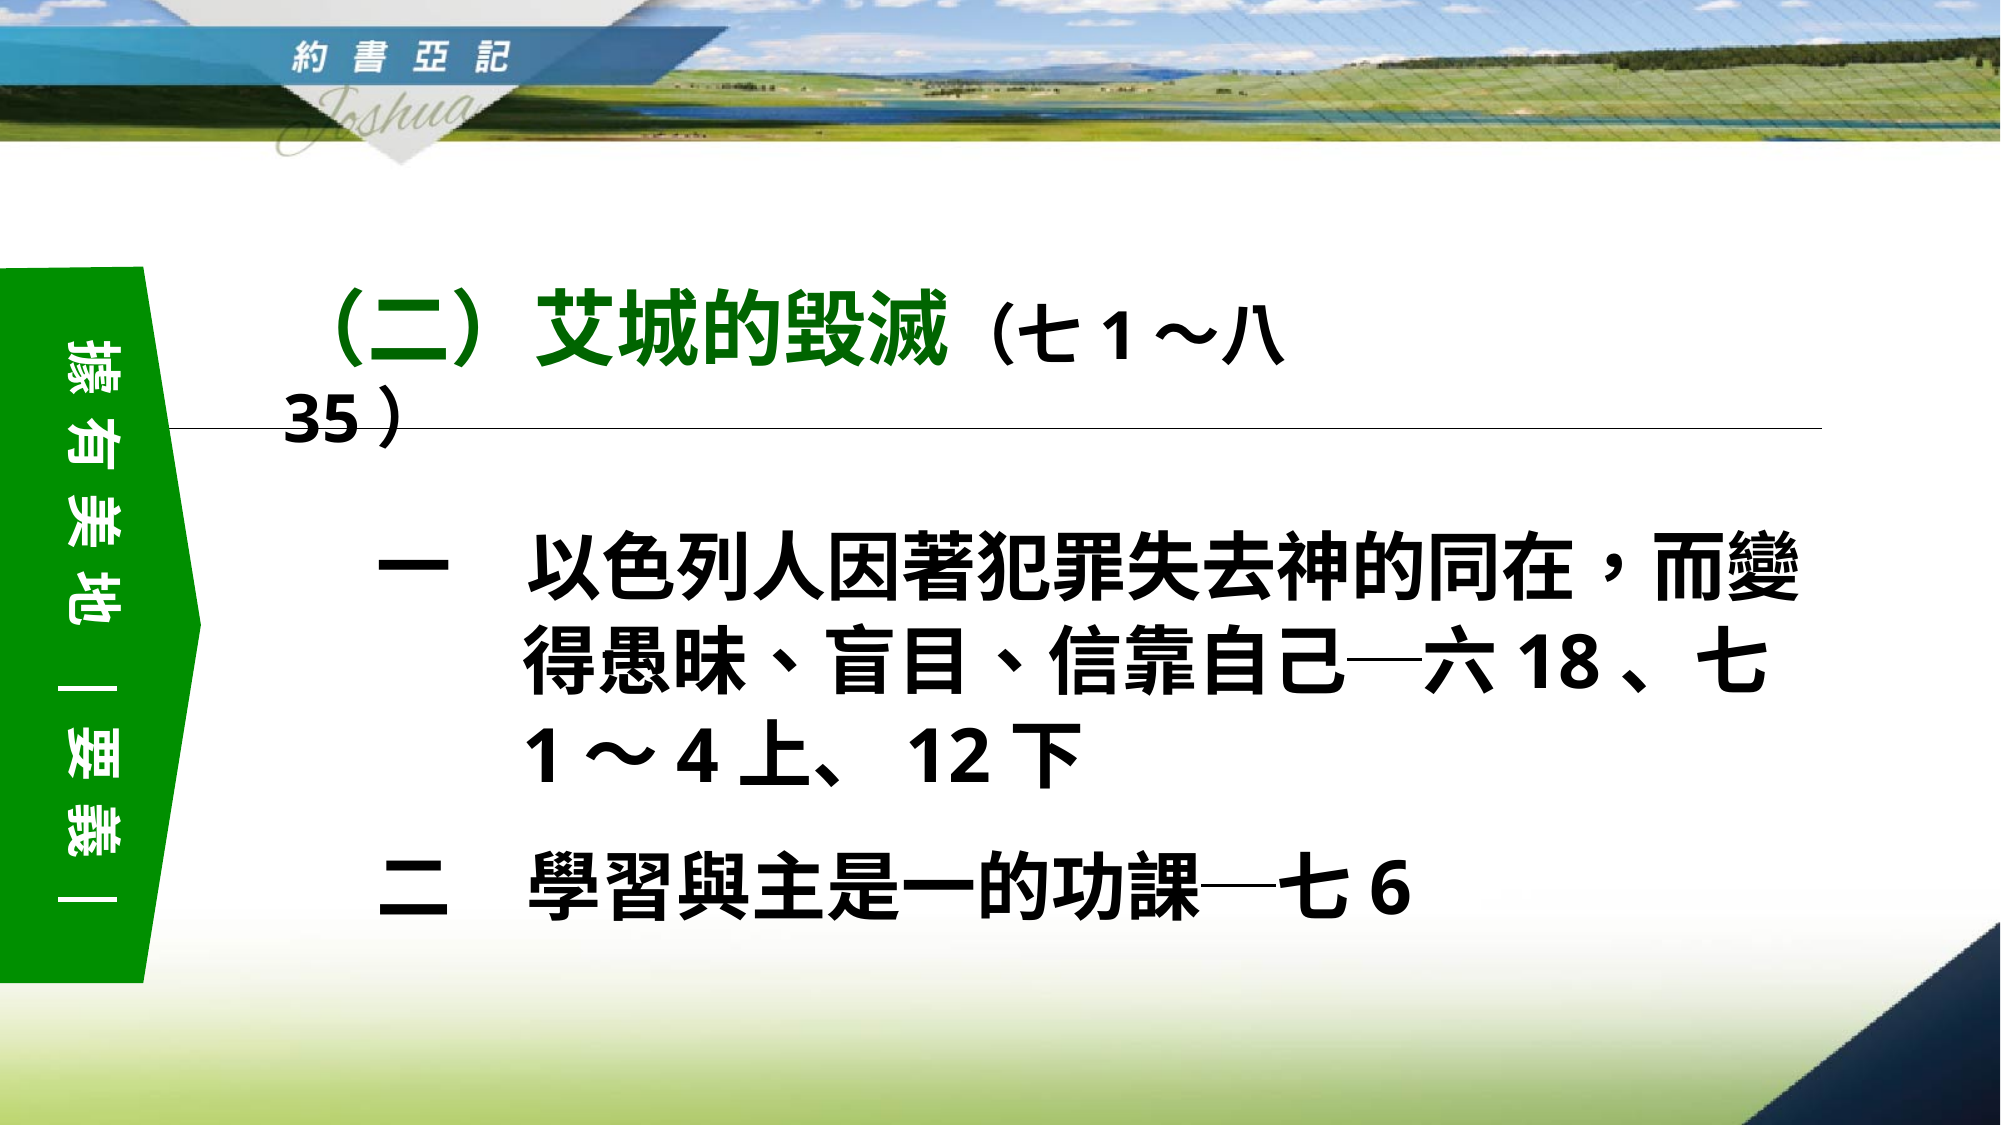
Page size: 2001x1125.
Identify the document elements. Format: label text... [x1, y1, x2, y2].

picture [0, 0, 2001, 1125]
text_box 一 以色列人因著犯罪失去神的同在，而變得愚昧、盲目、信靠自己─六18、七1～4上、12下 二 學習與主是一的功課─七6 [362, 508, 1840, 938]
text_box [0, 265, 202, 985]
text_box 據有美地 要義 [38, 324, 137, 915]
text_box （二）艾城的毀滅（七1～八35） [269, 429, 1443, 464]
text_box （二）艾城的毀滅（七1～八35） [269, 268, 1443, 428]
